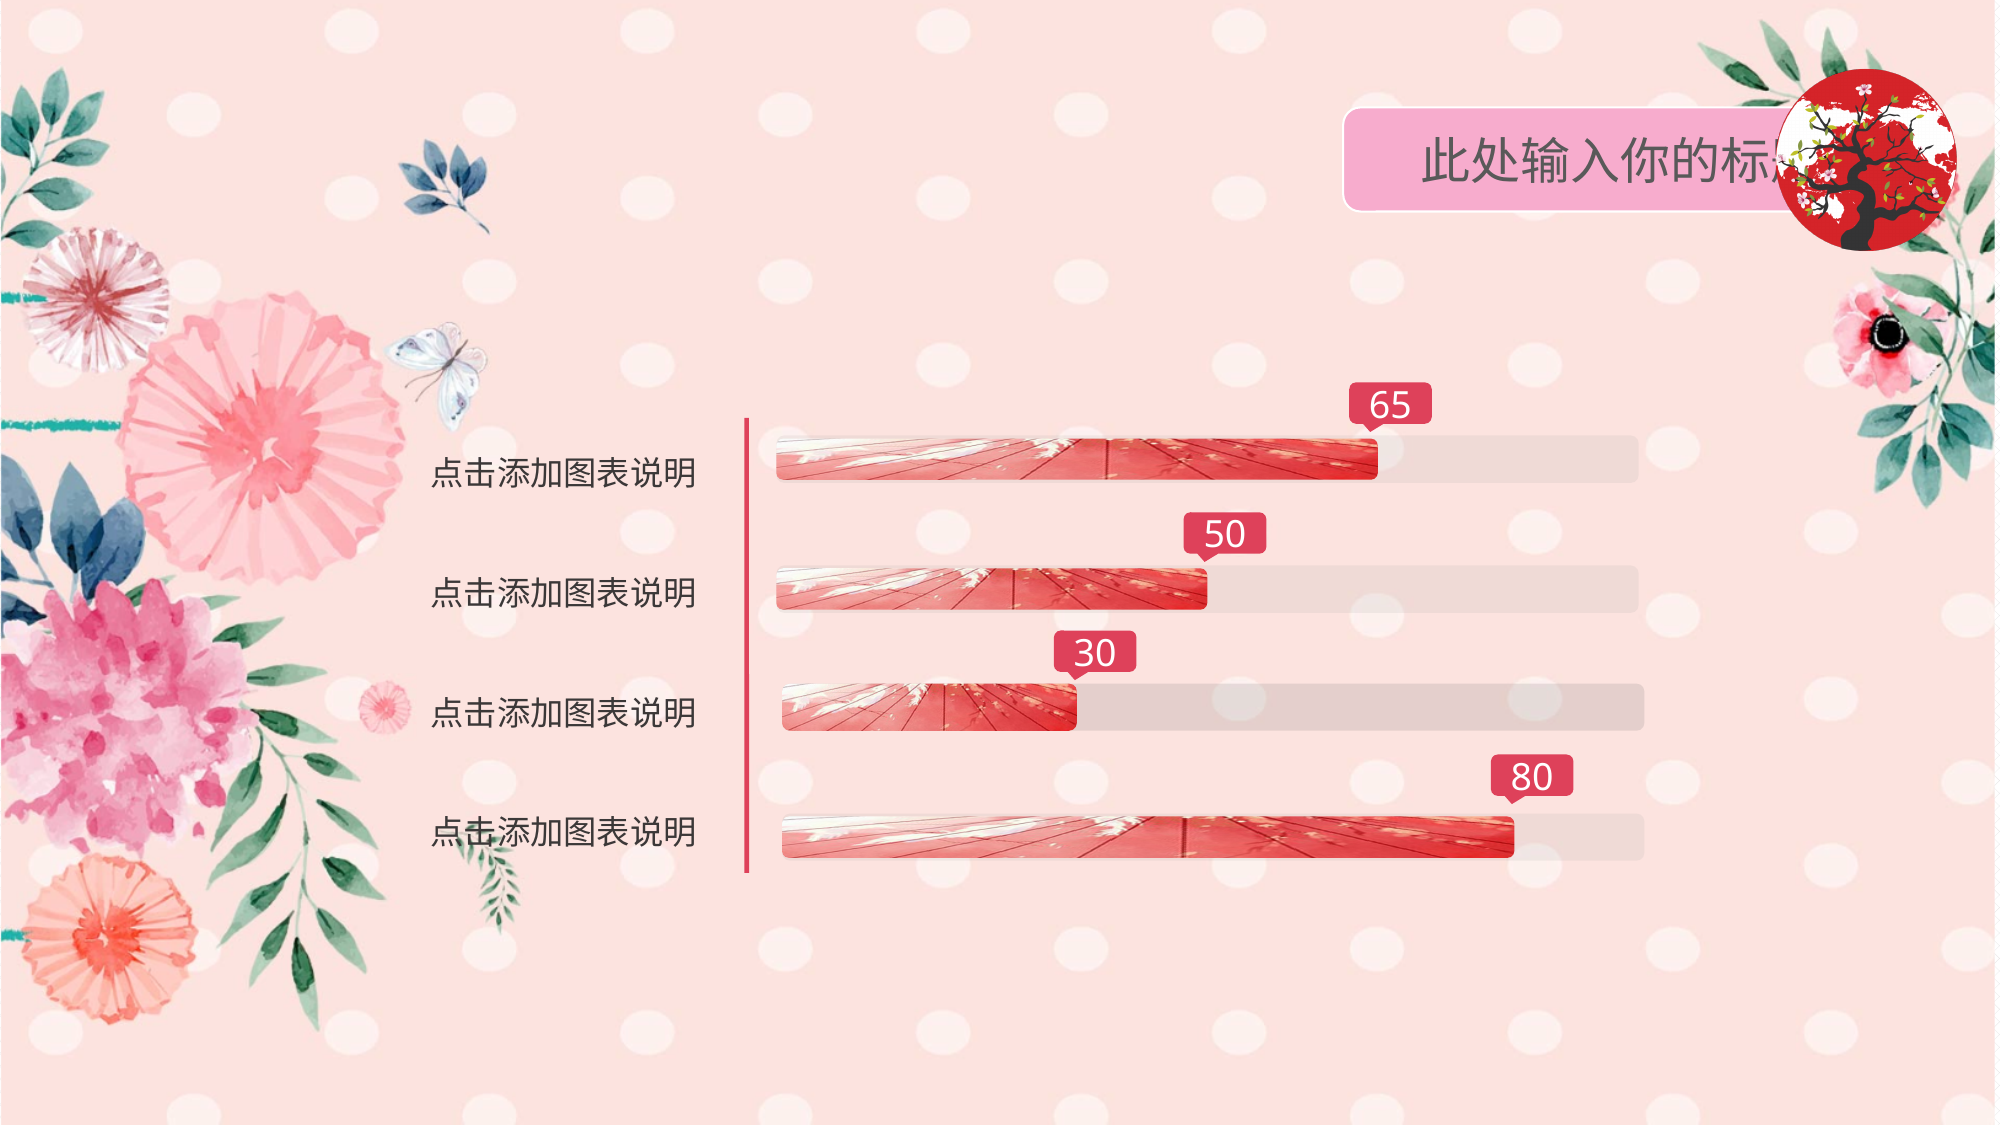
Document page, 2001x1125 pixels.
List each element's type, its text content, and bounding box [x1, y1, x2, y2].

text_box [782, 816, 1515, 858]
text_box [776, 435, 1639, 483]
text_box 30 [1053, 630, 1137, 681]
picture [3, 0, 1993, 1125]
text_box [1071, 683, 1645, 731]
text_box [1343, 40, 2000, 279]
text_box 80 [1490, 754, 1574, 805]
text_box [782, 683, 1077, 731]
text_box [776, 438, 1378, 480]
text_box 50 [1183, 512, 1267, 562]
text_box 65 [1349, 382, 1432, 432]
text_box 点击添加图表说明 点击添加图表说明 点击添加图表说明 点击添加图表说明 [380, 364, 747, 859]
text_box [782, 813, 1645, 861]
text_box [776, 565, 1639, 613]
text_box [776, 568, 1208, 610]
